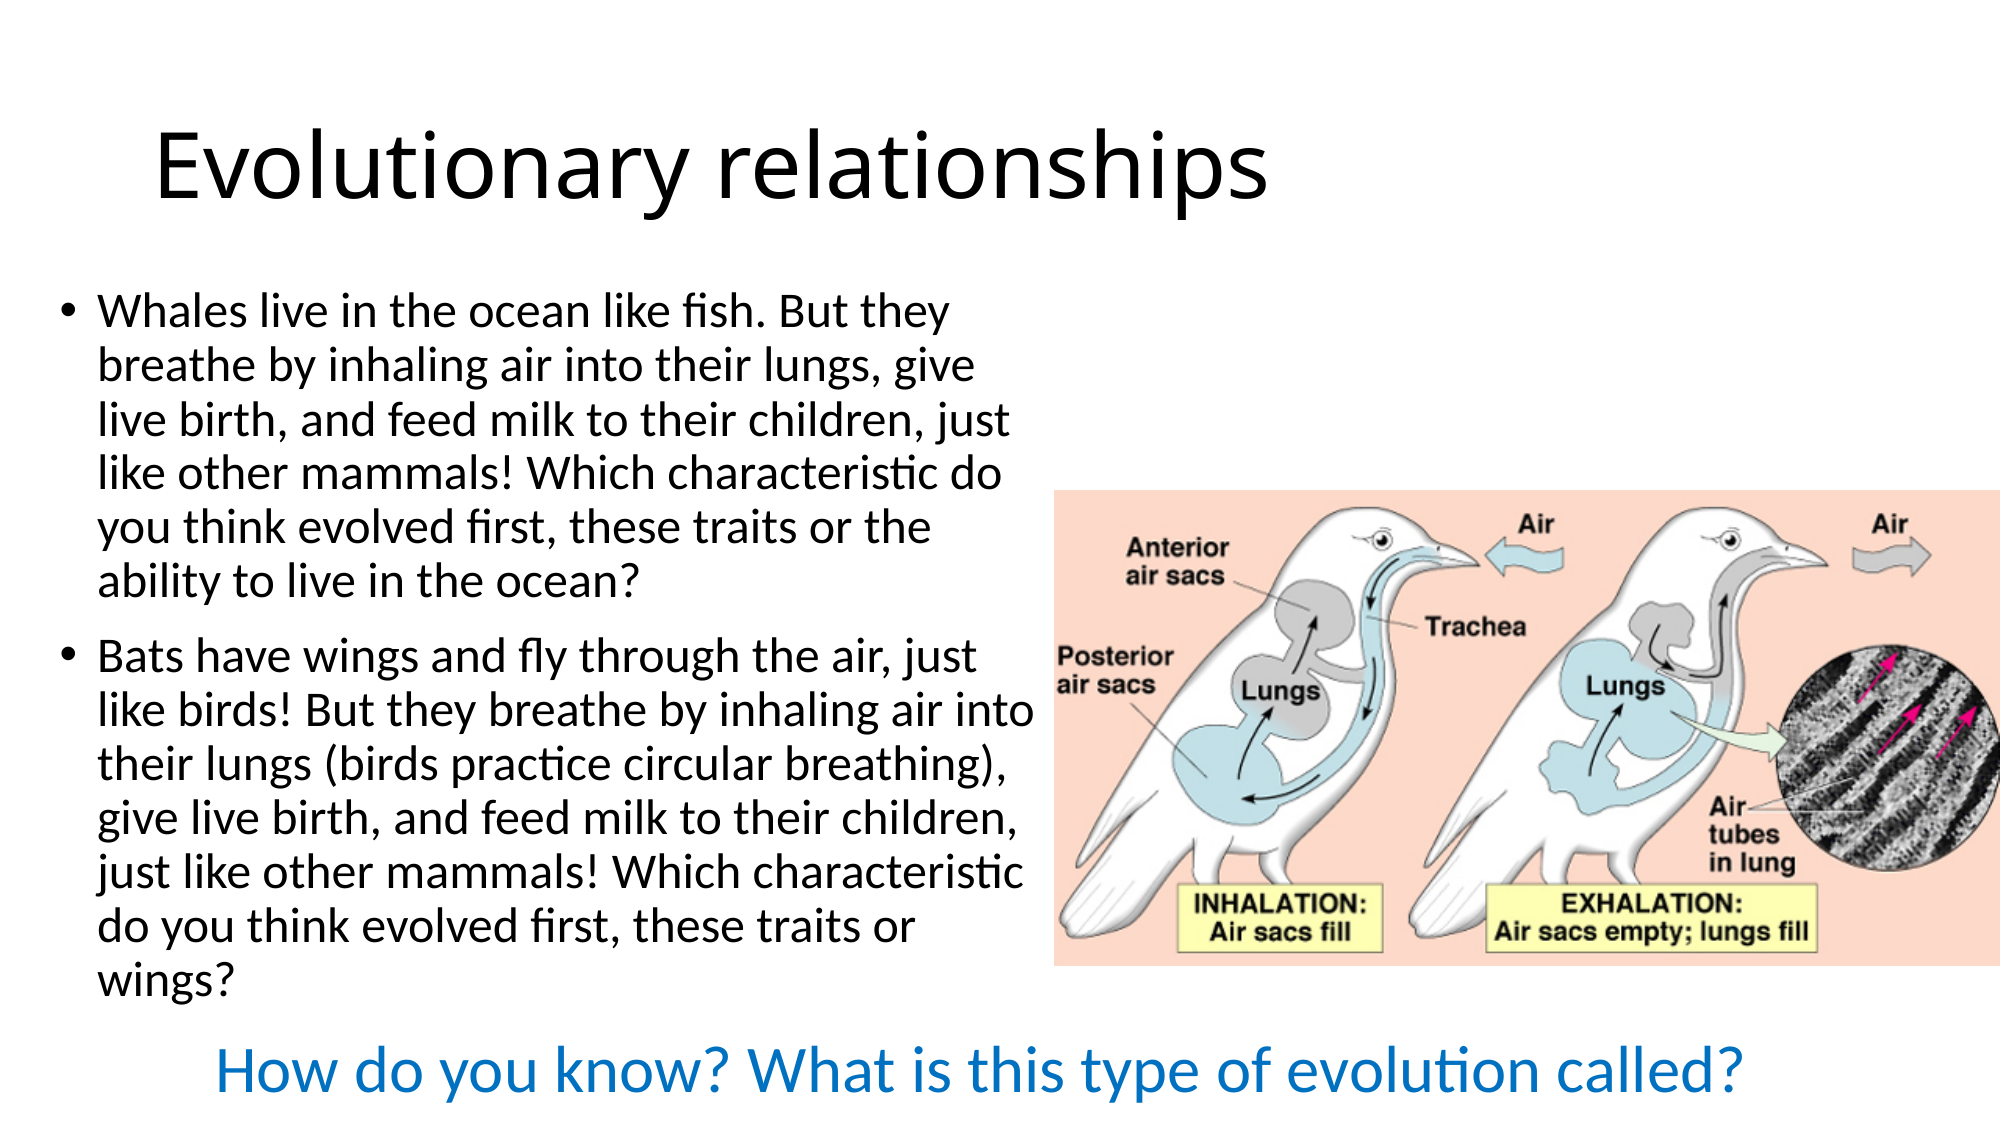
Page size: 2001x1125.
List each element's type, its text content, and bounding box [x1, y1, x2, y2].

picture [1054, 490, 2000, 966]
list Whales live in the ocean like fish. But they breathe by inhaling air into their lungs, give live birth, and feed milk to their children, just like other mammals! Which characteristic do you think evolved first, these traits or the ability to live in the ocean? Bats have wings and fly through the air, just like birds! But they breathe by inhaling air into their lungs (birds practice circular breathing), give live birth, and feed milk to their children, just like other mammals! Which characteristic do you think evolved first, these traits or wings? [44, 277, 1055, 992]
text_box How do you know? What is this type of evolution called? [56, 1018, 1906, 1114]
title Evolutionary relationships [137, 59, 1863, 278]
